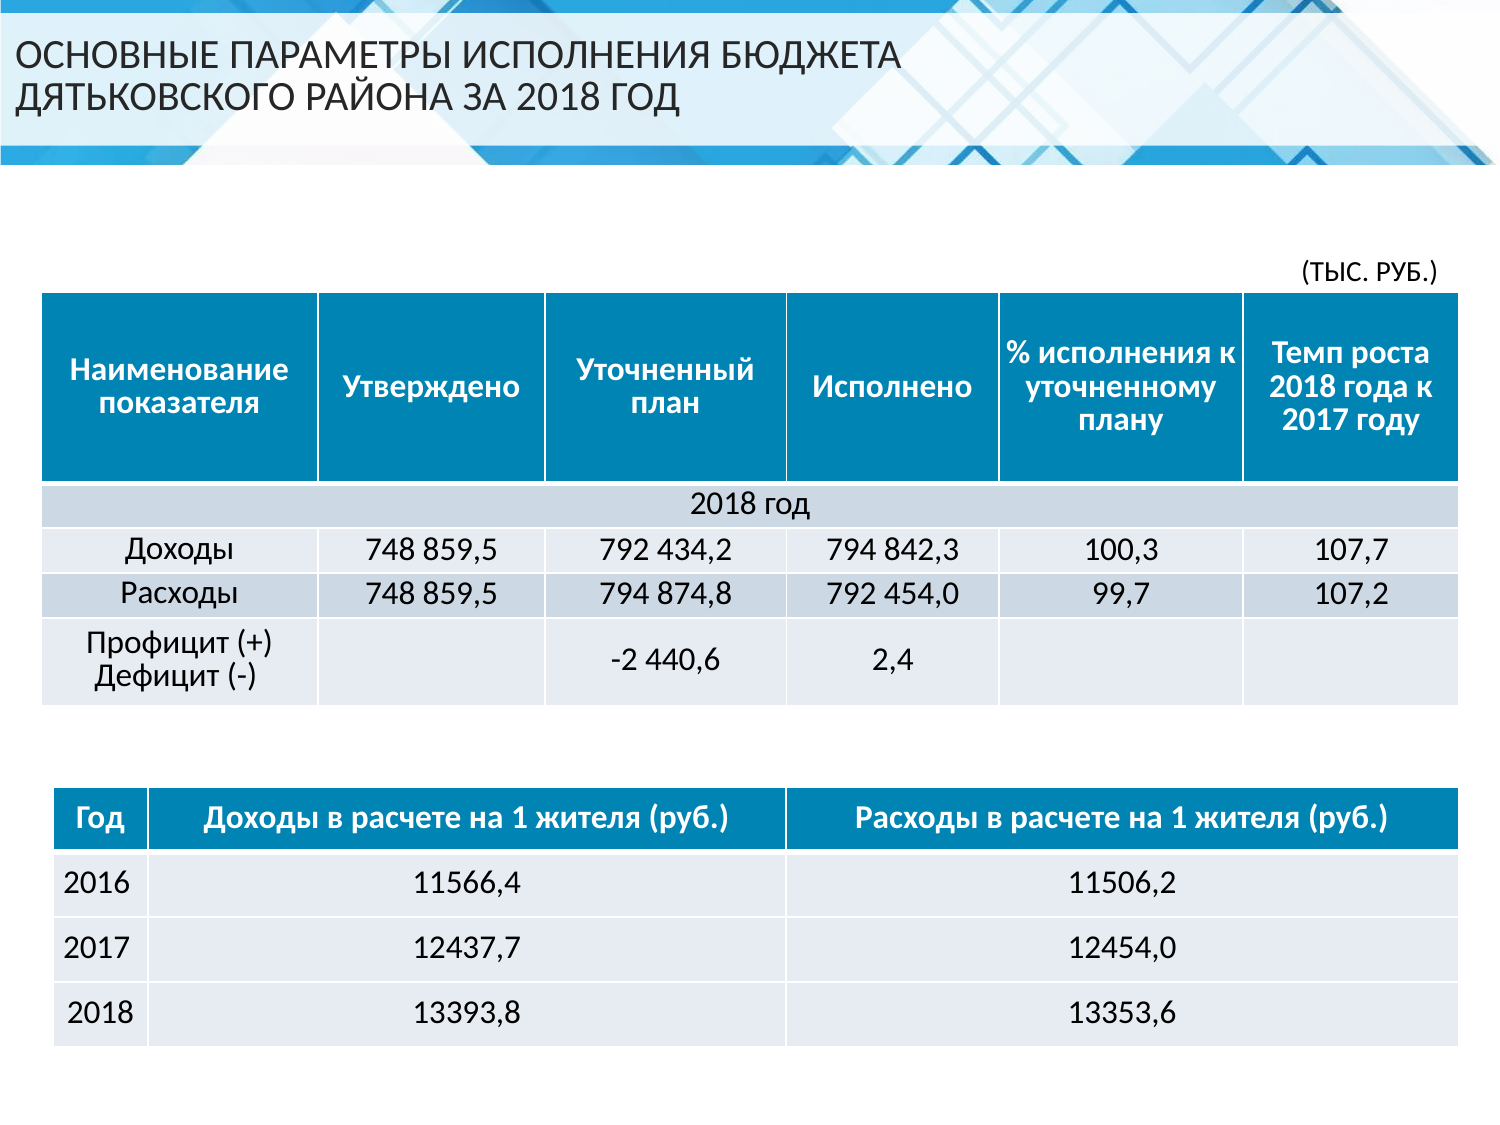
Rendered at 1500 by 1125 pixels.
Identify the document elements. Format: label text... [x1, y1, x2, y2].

table_header Наименование показателя [42, 293, 317, 481]
table_cell 748 859,5 [319, 574, 544, 617]
table_cell Профицит (+) Дефицит (-) [42, 619, 317, 705]
table_cell 12454,0 [787, 918, 1458, 981]
table_cell 12437,7 [149, 918, 785, 981]
table_cell 748 859,5 [319, 529, 544, 572]
table_header Доходы в расчете на 1 жителя (руб.) [149, 788, 785, 849]
table_cell [1000, 619, 1242, 705]
table_header % исполнения к уточненному плану [1000, 293, 1242, 481]
table_cell [319, 619, 544, 705]
table_cell 792 434,2 [546, 529, 786, 572]
table_cell Расходы [42, 574, 317, 617]
table_cell 99,7 [1000, 574, 1242, 617]
table_cell 2018 [54, 983, 147, 1046]
table_cell 11506,2 [787, 855, 1458, 916]
table_cell 13393,8 [149, 983, 785, 1046]
table_header Темп роста 2018 года к 2017 году [1244, 293, 1458, 481]
table_cell 100,3 [1000, 529, 1242, 572]
table_cell 107,7 [1244, 529, 1458, 572]
title ОСНОВНЫЕ ПАРАМЕТРЫ ИСПОЛНЕНИЯ БЮДЖЕТА ДЯТЬКОВСКОГО РАЙОНА ЗА 2018 ГОД [0, 13, 1500, 146]
table_cell 794 874,8 [546, 574, 786, 617]
table_cell Доходы [42, 529, 317, 572]
table_cell 2018 год [42, 486, 1458, 527]
table_cell 2017 [54, 918, 147, 981]
text_box (ТЫС. РУБ.) [1285, 245, 1453, 295]
table_header Утверждено [319, 293, 544, 481]
table_cell -2 440,6 [546, 619, 786, 705]
table_cell 13353,6 [787, 983, 1458, 1046]
table_cell 794 842,3 [787, 529, 998, 572]
table_cell 2016 [54, 855, 147, 916]
table_cell [1244, 619, 1458, 705]
table_header Исполнено [787, 293, 998, 481]
table_cell 11566,4 [149, 855, 785, 916]
table_cell 107,2 [1244, 574, 1458, 617]
table_header Уточненный план [546, 293, 786, 481]
picture [0, 0, 1500, 13]
table_header Год [54, 788, 147, 849]
picture [0, 146, 1500, 165]
table_cell 792 454,0 [787, 574, 998, 617]
table_header Расходы в расчете на 1 жителя (руб.) [787, 788, 1458, 849]
table_cell 2,4 [787, 619, 998, 705]
